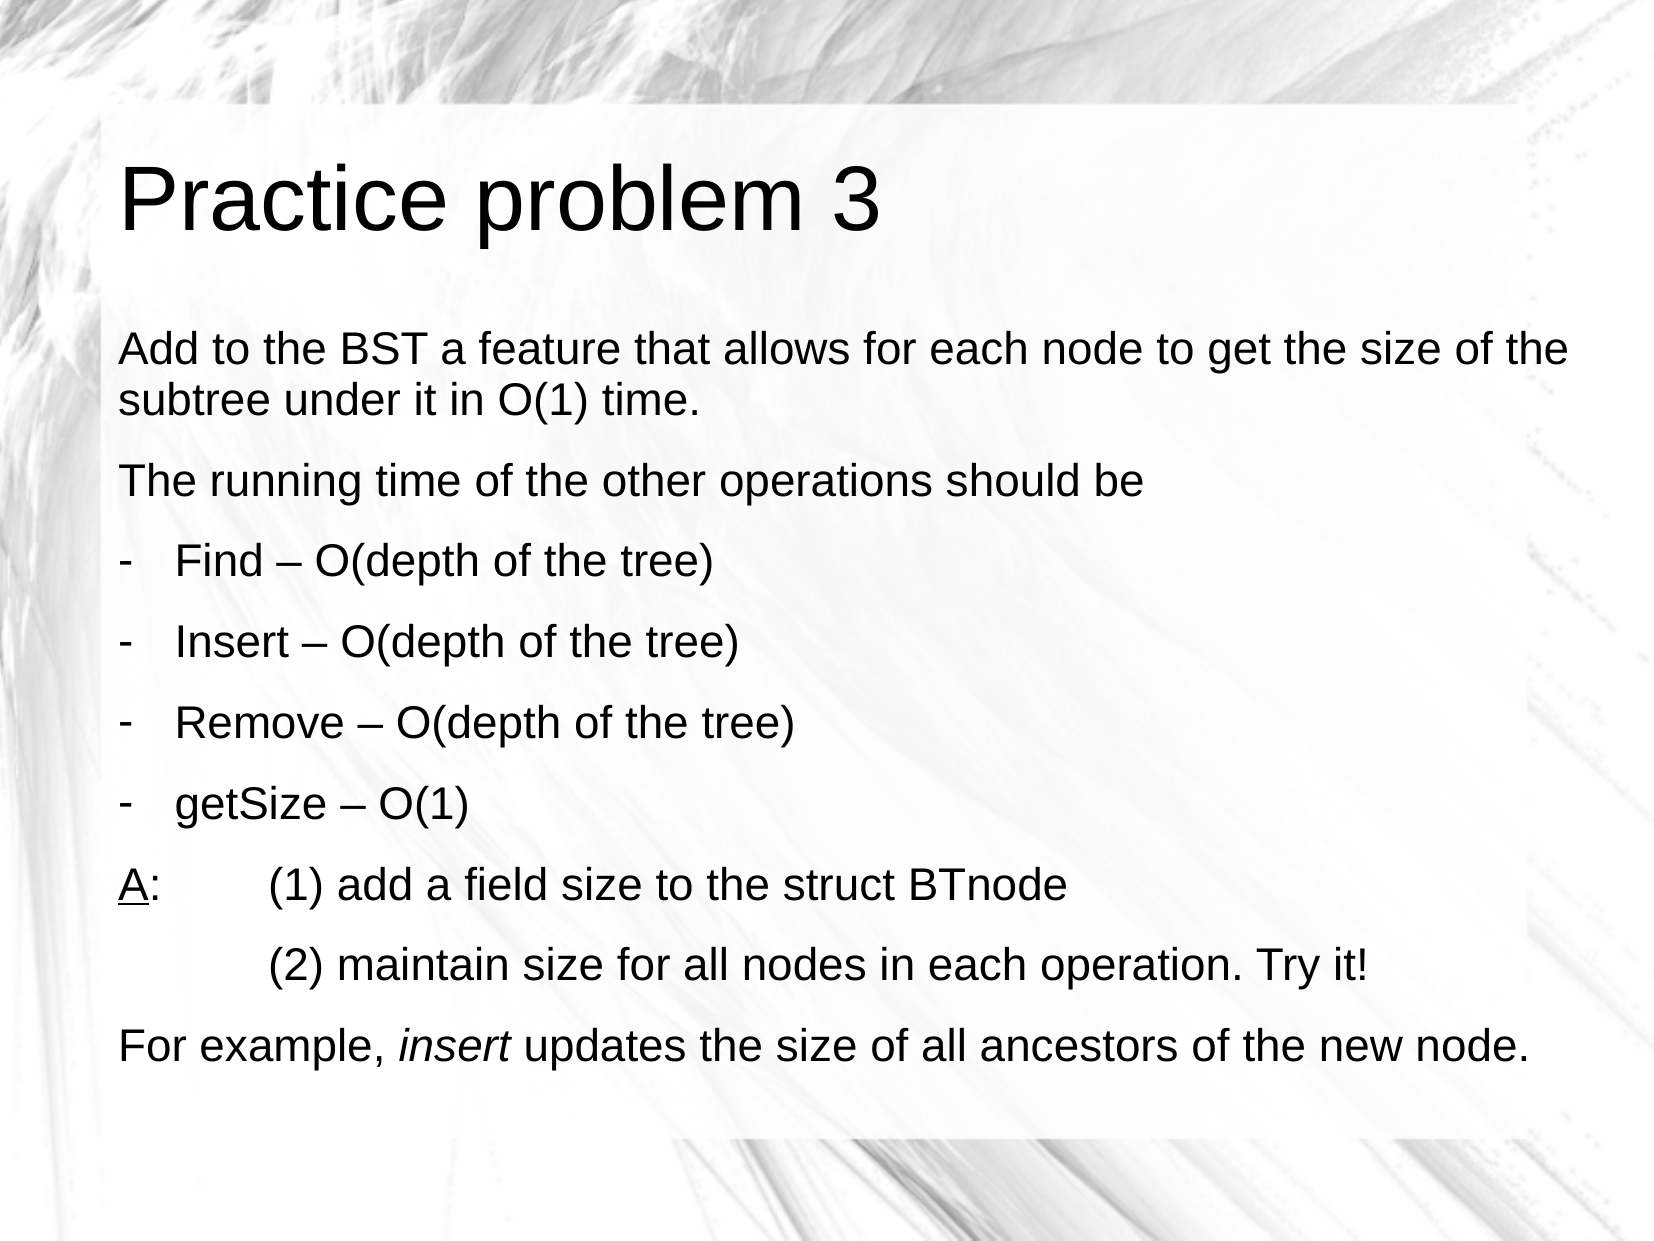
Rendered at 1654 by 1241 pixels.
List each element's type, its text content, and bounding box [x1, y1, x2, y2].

picture [0, 0, 1654, 1241]
title Practice problem 3 [118, 93, 1506, 299]
list Add to the BST a feature that allows for each node to get the size of the subtree under it in O(1) time. The running time of the other operations should be Find – O(depth of the tree) Insert – O(depth of the tree) Remove – O(depth of the tree) getSize – O(1) A: (1) add a field size to the struct BTnode (2) maintain size for all nodes in each operation. Try it! For example, insert updates the size of all ancestors of the new node. [118, 319, 1571, 1109]
